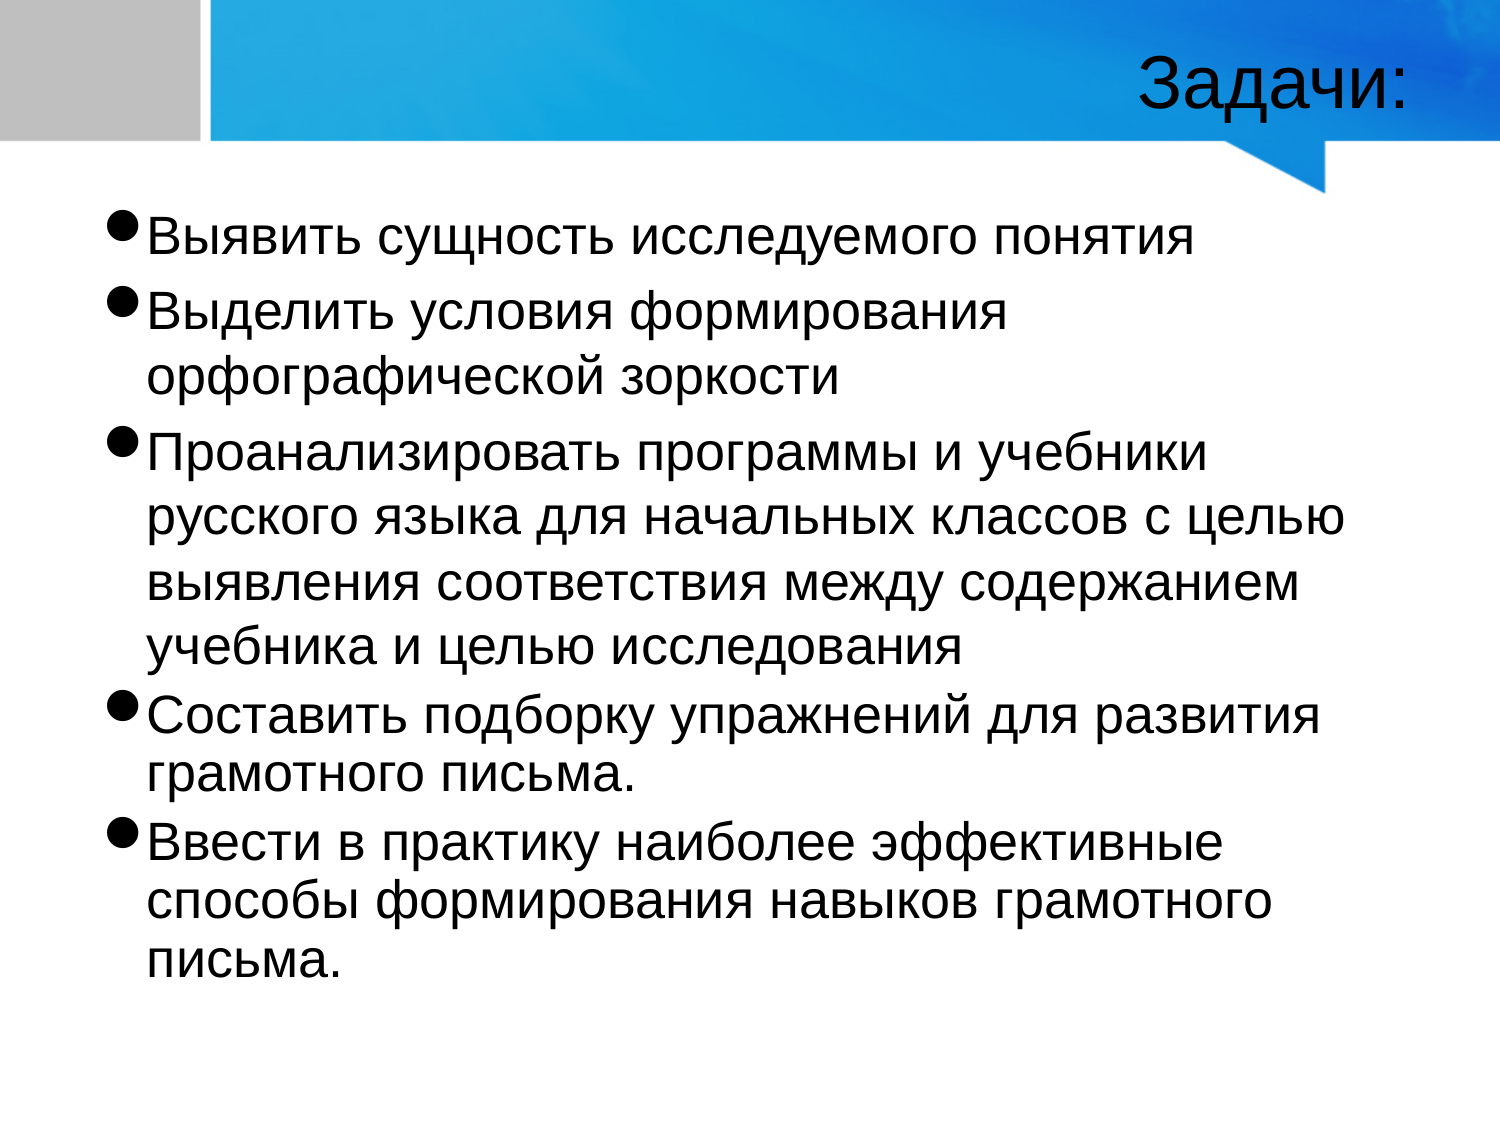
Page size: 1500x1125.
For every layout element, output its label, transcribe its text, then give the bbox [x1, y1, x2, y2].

list Выявить сущность исследуемого понятия Выделить условия формирования орфографической зоркости Проанализировать программы и учебники русского языка для начальных классов с целью выявления соответствия между содержанием учебника и целью исследования Составить подборку упражнений для развития грамотного письма. Ввести в практику наиболее эффективные способы формирования навыков грамотного письма. [74, 192, 1426, 1006]
title Задачи: [74, 30, 1426, 127]
picture [0, 0, 1500, 1125]
